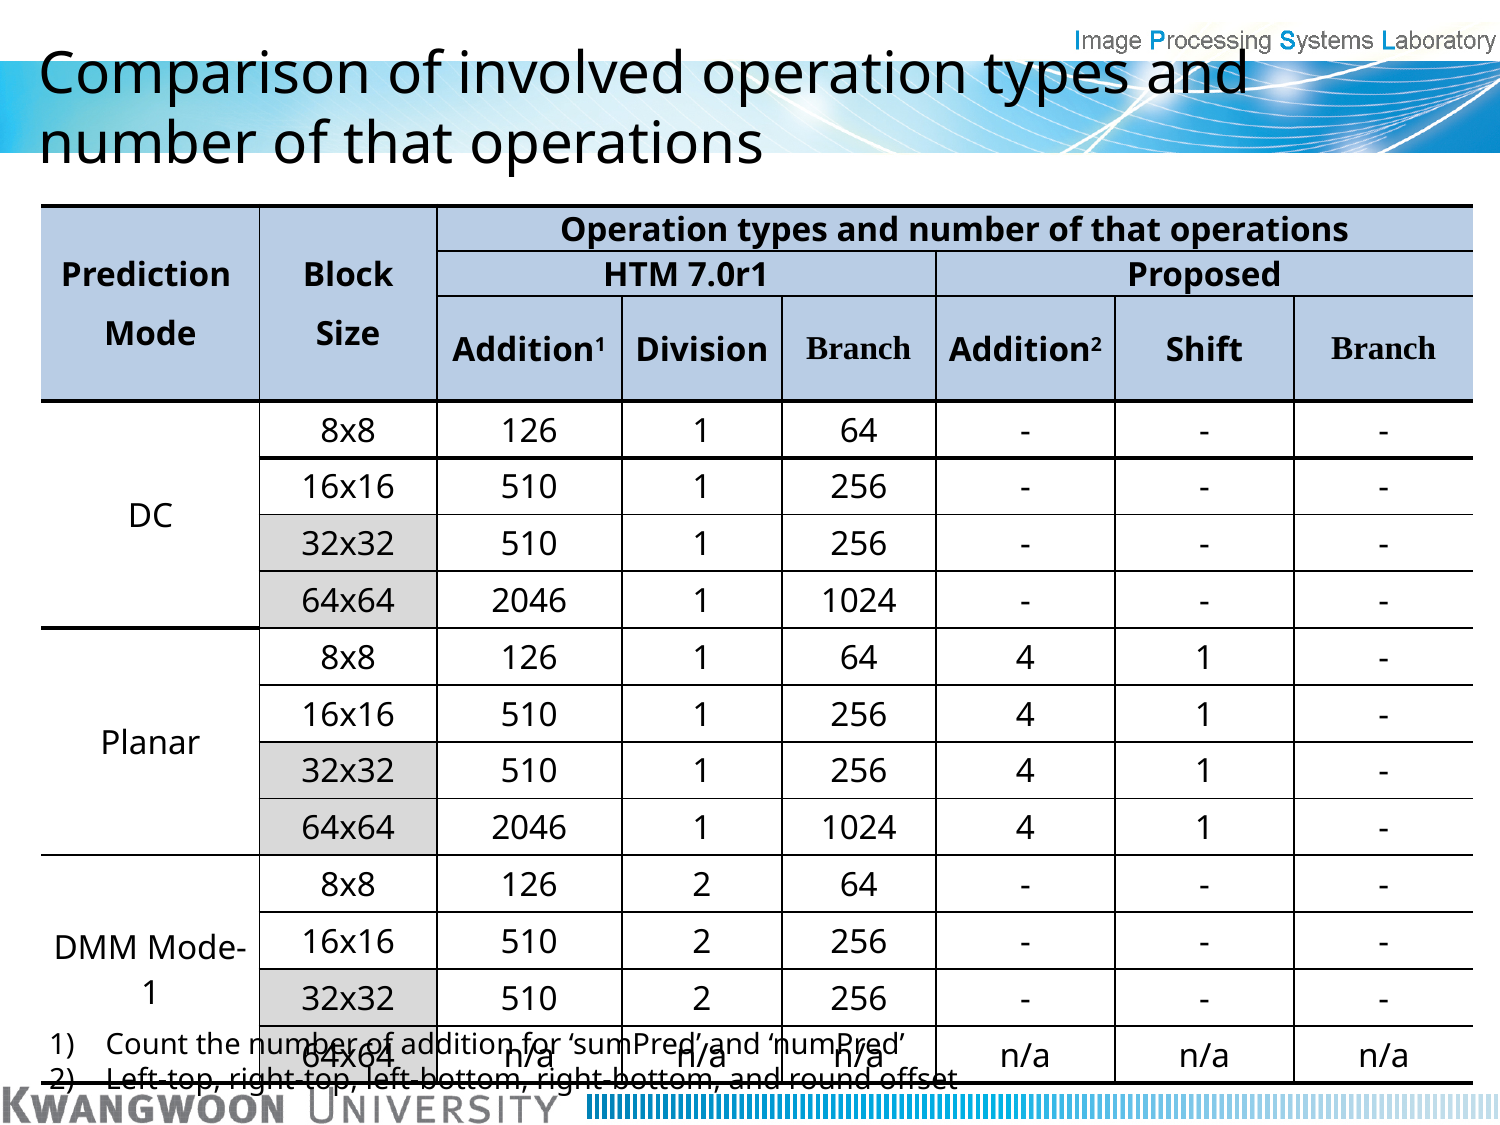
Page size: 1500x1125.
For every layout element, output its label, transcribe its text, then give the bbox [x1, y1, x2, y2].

table_cell - [937, 856, 1114, 911]
table_cell 64x64 [260, 572, 436, 627]
table_cell - [937, 572, 1114, 627]
table_cell n/a [1295, 1027, 1473, 1081]
table_cell 510 [438, 686, 621, 741]
table_cell Branch [1295, 297, 1473, 399]
table_cell - [1116, 913, 1293, 968]
table_cell - [1295, 856, 1473, 911]
table_cell - [937, 913, 1114, 968]
table_cell - [1295, 515, 1473, 570]
table_cell - [937, 515, 1114, 570]
table_cell - [1116, 572, 1293, 627]
table_cell - [1295, 572, 1473, 627]
table_cell Branch [783, 297, 935, 399]
table_cell 16x16 [260, 686, 436, 741]
table_cell 126 [438, 629, 621, 684]
table_cell n/a [1116, 1027, 1293, 1081]
table_cell 16x16 [260, 913, 436, 968]
table_cell 510 [438, 743, 621, 798]
table_cell 8x8 [260, 629, 436, 684]
table_cell 256 [783, 460, 935, 514]
table_cell 32x32 [260, 970, 436, 1017]
text_box Count the number of addition for ‘sumPred’ and ‘numPred’ Left-top, right-top, left-bottom, right-bottom, and round offset [34, 1017, 981, 1103]
table_header Block Size [260, 208, 436, 399]
table_cell 1 [623, 743, 781, 798]
table_cell 2046 [438, 572, 621, 627]
table_cell - [1295, 970, 1473, 1025]
table_cell - [937, 403, 1114, 456]
table_cell - [1295, 629, 1473, 684]
table_cell 126 [438, 856, 621, 911]
table_cell DC [41, 403, 259, 626]
table_cell - [937, 970, 1114, 1025]
table_cell 32x32 [260, 515, 436, 570]
table_cell - [1295, 460, 1473, 514]
table_cell 4 [937, 686, 1114, 741]
table_cell 64 [783, 629, 935, 684]
table_cell 1 [623, 799, 781, 854]
table_cell 126 [438, 403, 621, 456]
table_cell Addition1 [438, 297, 621, 399]
table_cell 1 [623, 686, 781, 741]
table_cell 64x64 [260, 799, 436, 854]
table_cell - [1116, 856, 1293, 911]
table_cell - [1116, 460, 1293, 514]
table_cell Proposed [937, 252, 1473, 295]
table_cell 256 [783, 970, 935, 1017]
table_cell 256 [783, 743, 935, 798]
table_cell 1 [623, 515, 781, 570]
table_cell Shift [1116, 297, 1293, 399]
table_cell - [1295, 743, 1473, 798]
table_cell 256 [783, 686, 935, 741]
table_cell 1024 [783, 799, 935, 854]
table_cell - [1295, 799, 1473, 854]
table_cell 1 [623, 629, 781, 684]
table_cell - [1295, 686, 1473, 741]
table_cell - [1116, 515, 1293, 570]
table_cell 64 [783, 403, 935, 456]
table_cell 2 [623, 913, 781, 968]
table_cell - [1116, 403, 1293, 456]
table_cell - [1295, 403, 1473, 456]
table_cell 510 [438, 515, 621, 570]
table_cell - [937, 460, 1114, 514]
table_cell 256 [783, 913, 935, 968]
table_cell 8x8 [260, 403, 436, 456]
table_cell 2 [623, 856, 781, 911]
table_cell 510 [438, 913, 621, 968]
table_cell 2 [623, 970, 781, 1017]
table_header Operation types and number of that operations [438, 208, 1473, 250]
table_cell 1 [623, 460, 781, 514]
table_cell 1 [1116, 799, 1293, 854]
table_cell 510 [438, 970, 621, 1017]
table_cell - [1295, 913, 1473, 968]
table_cell 1024 [783, 572, 935, 627]
table_cell Addition2 [937, 297, 1114, 399]
table_cell HTM 7.0r1 [438, 252, 935, 295]
table_cell 256 [783, 515, 935, 570]
table_cell 16x16 [260, 460, 436, 514]
table_cell n/a [981, 1027, 1114, 1081]
table_cell DMM Mode-1 [41, 856, 259, 1017]
table_cell 4 [937, 629, 1114, 684]
table_cell 4 [937, 799, 1114, 854]
table_cell - [1116, 970, 1293, 1025]
table_cell 510 [438, 460, 621, 514]
table_cell 4 [937, 743, 1114, 798]
table_cell Planar [41, 630, 259, 854]
table_cell 1 [623, 572, 781, 627]
table_cell 32x32 [260, 743, 436, 798]
table_cell 2046 [438, 799, 621, 854]
table_header Prediction Mode [41, 208, 259, 399]
title Comparison of involved operation types and number of that operations [23, 58, 1337, 153]
table_cell 8x8 [260, 856, 436, 911]
table_cell Division [623, 297, 781, 399]
table_cell 1 [1116, 686, 1293, 741]
picture [0, 0, 1500, 1125]
table_cell 1 [1116, 629, 1293, 684]
table_cell 1 [1116, 743, 1293, 798]
table_cell 1 [623, 403, 781, 456]
table_cell 64 [783, 856, 935, 911]
